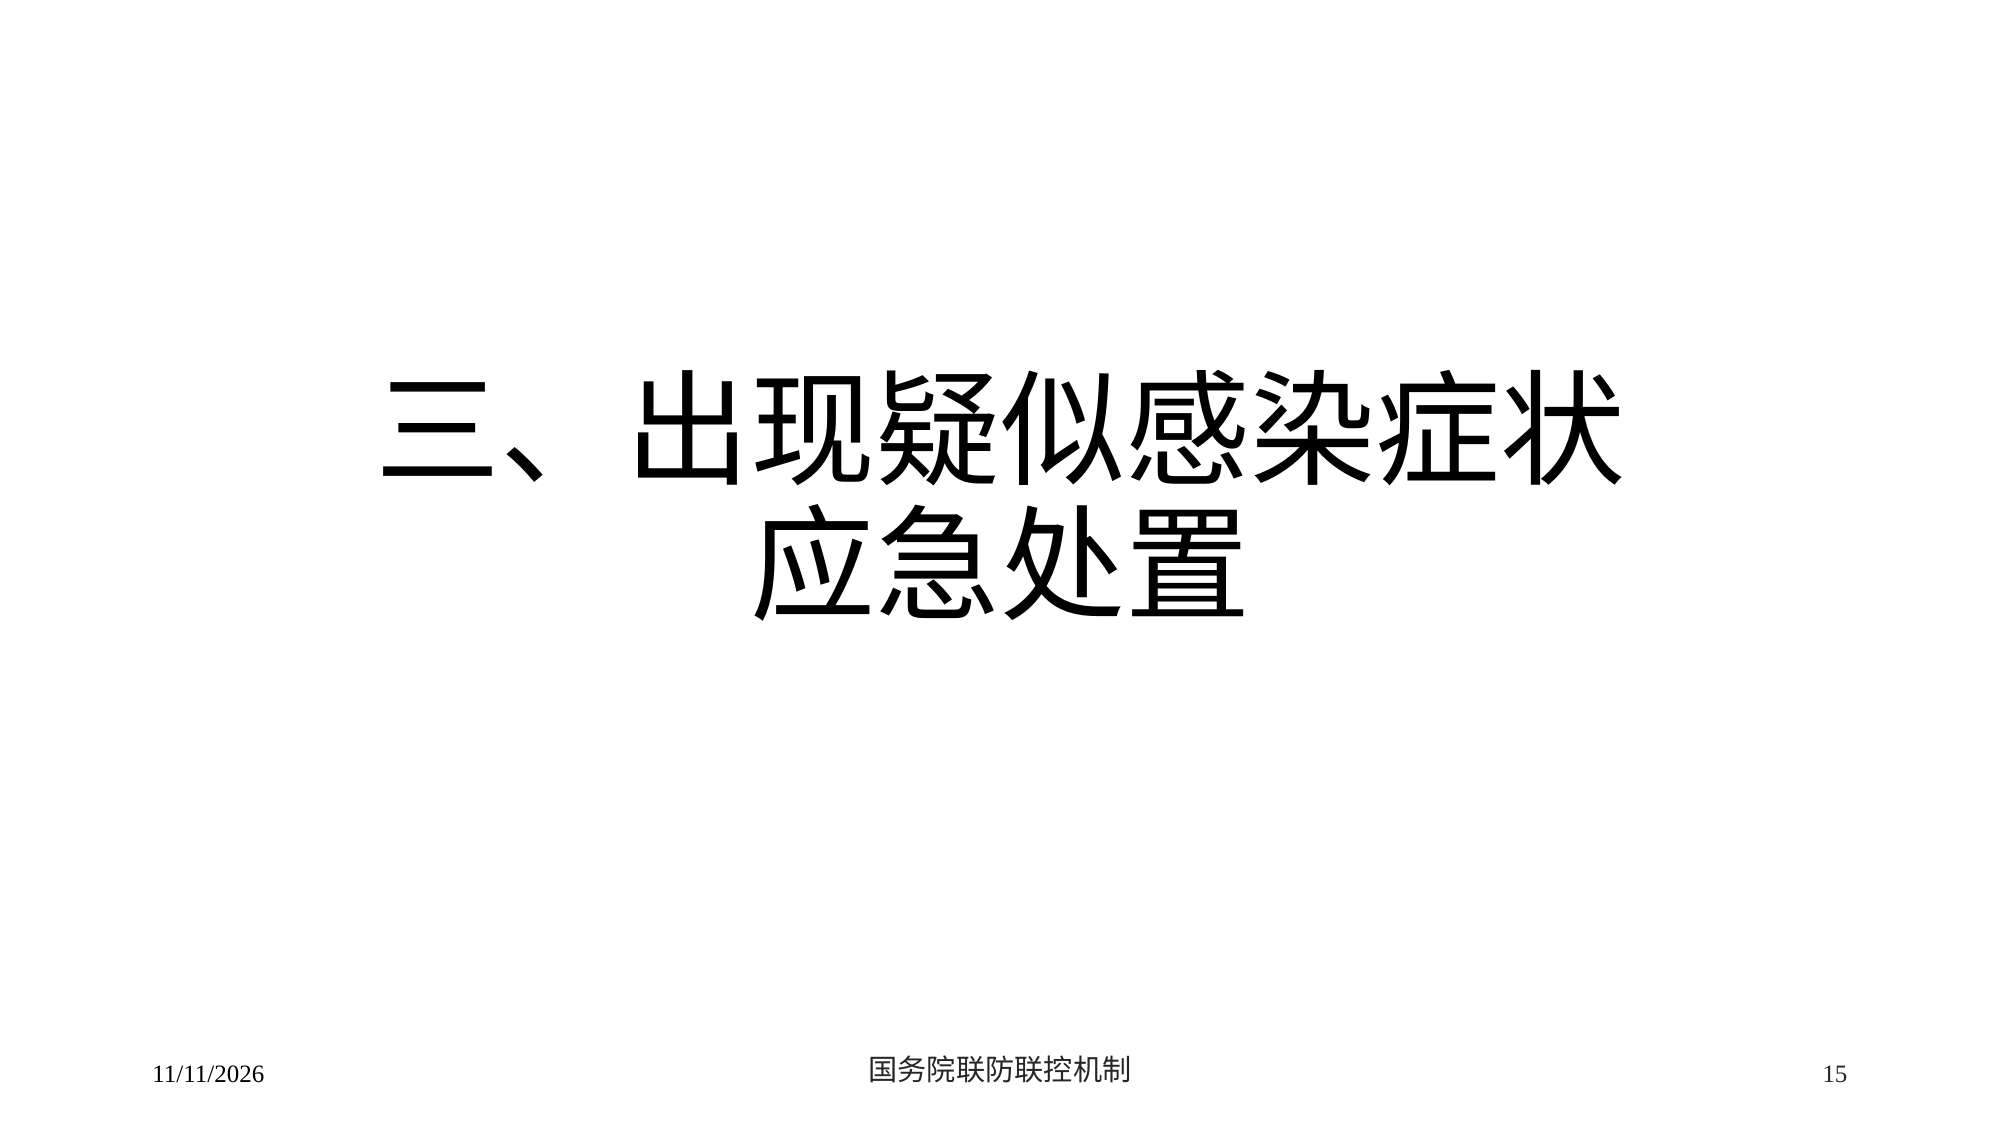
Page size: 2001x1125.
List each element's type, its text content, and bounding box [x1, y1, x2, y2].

footer 国务院联防联控机制 [662, 1042, 1338, 1103]
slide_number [137, 1042, 588, 1103]
title 三、出现疑似感染症状 应急处置 [249, 253, 1750, 645]
slide_number 15 [1412, 1042, 1863, 1103]
